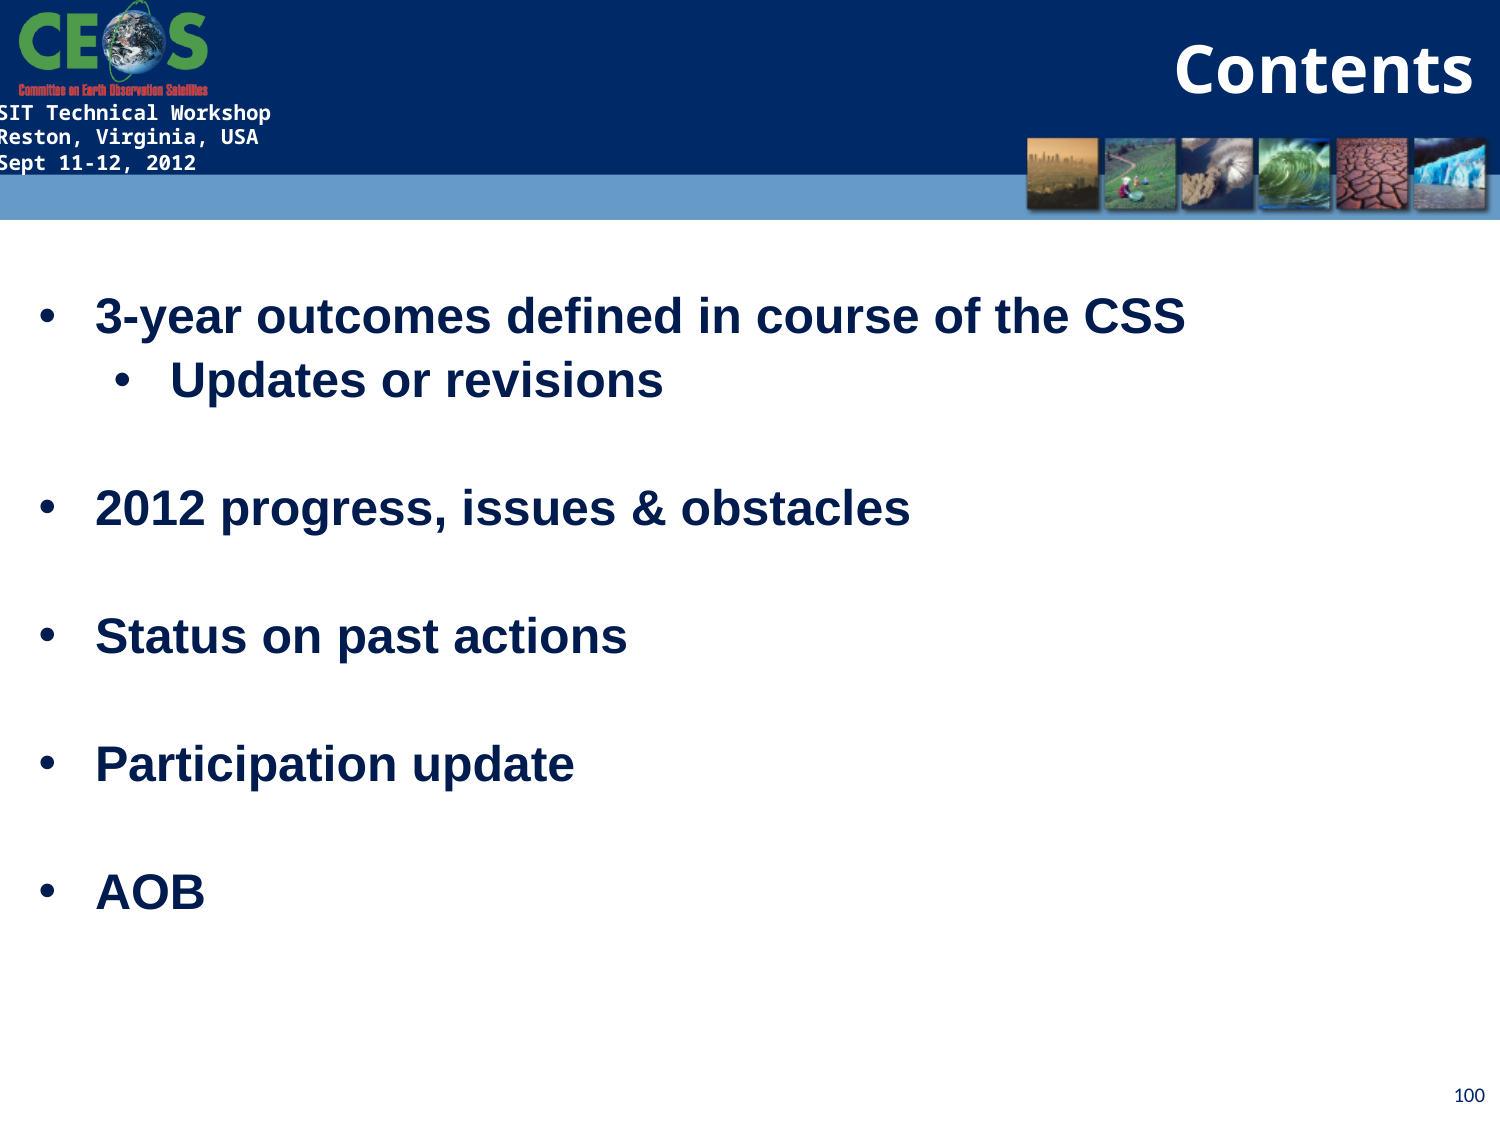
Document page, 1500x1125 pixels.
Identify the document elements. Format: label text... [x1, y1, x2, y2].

title Contents [216, 16, 1491, 117]
picture [0, 0, 1500, 220]
text_box 3-year outcomes defined in course of the CSS Updates or revisions 2012 progress, issues & obstacles Status on past actions Participation update AOB [24, 283, 1473, 1125]
slide_number 100 [1473, 1073, 1500, 1125]
